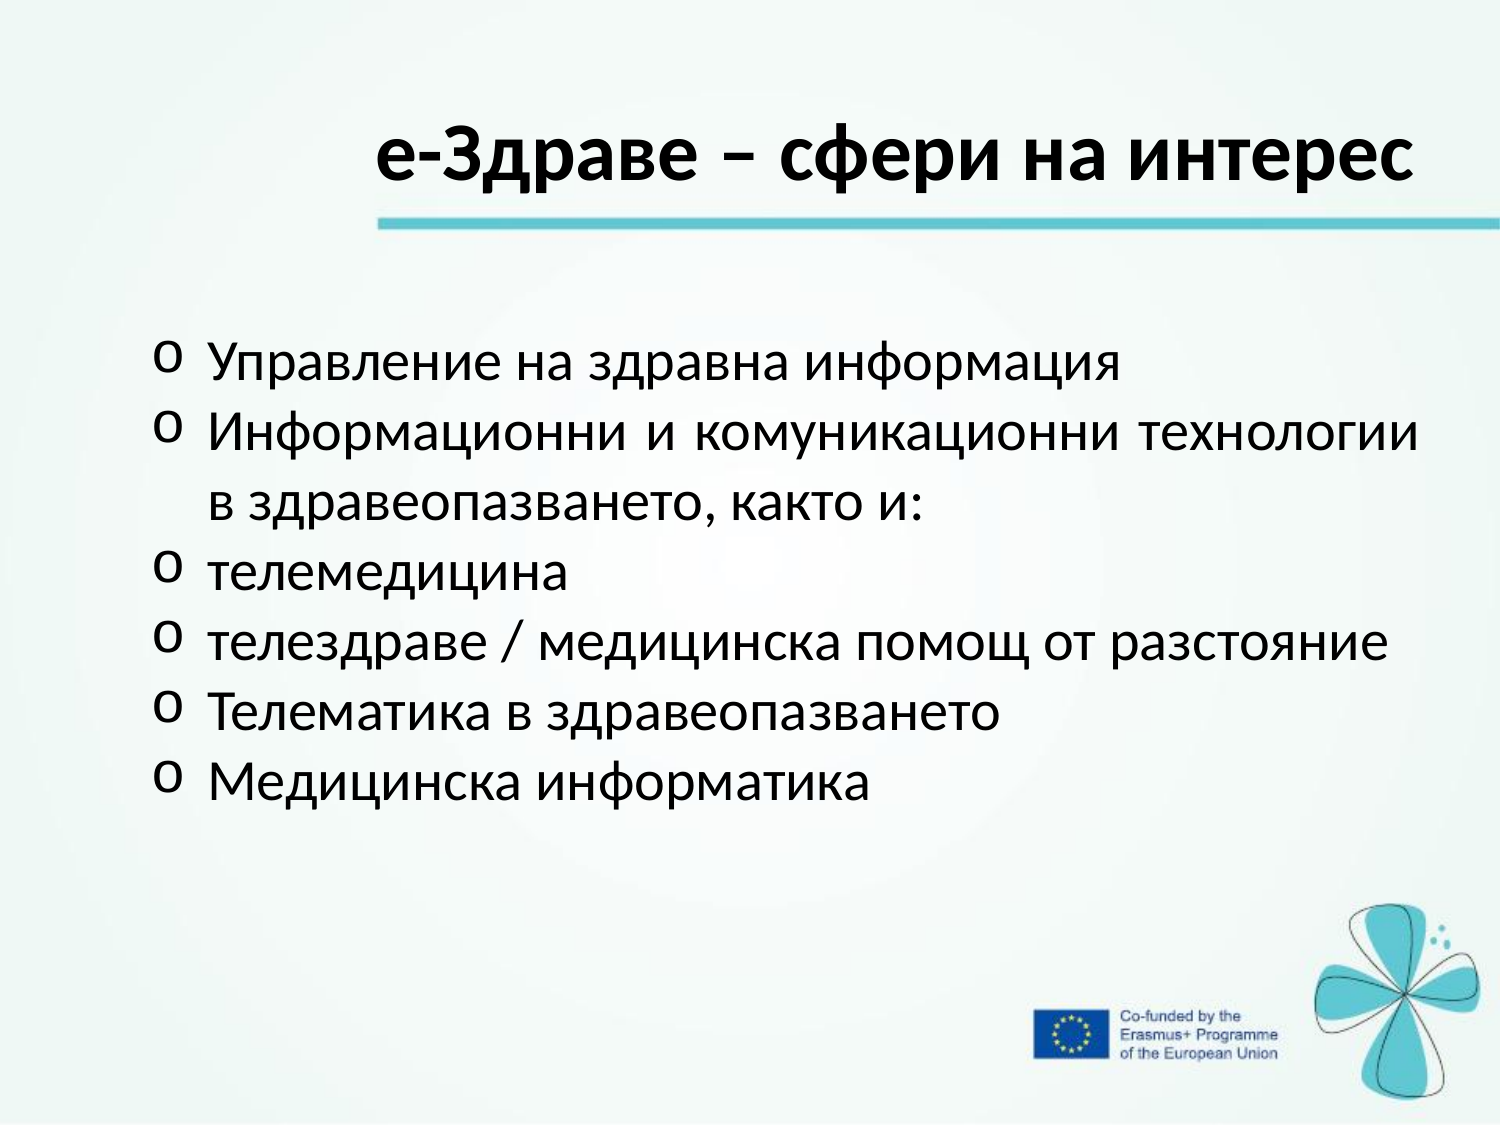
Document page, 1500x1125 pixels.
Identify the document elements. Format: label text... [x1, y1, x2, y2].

text_box Управление на здравна информация Информационни и комуникационни технологии в здравеопазването, както и: телемедицина телездраве / медицинска помощ от разстояние Телематика в здравеопазването Медицинска информатика [135, 314, 1435, 820]
text_box е-Здраве – сфери на интерес [360, 90, 1483, 205]
picture [0, 0, 1500, 1125]
